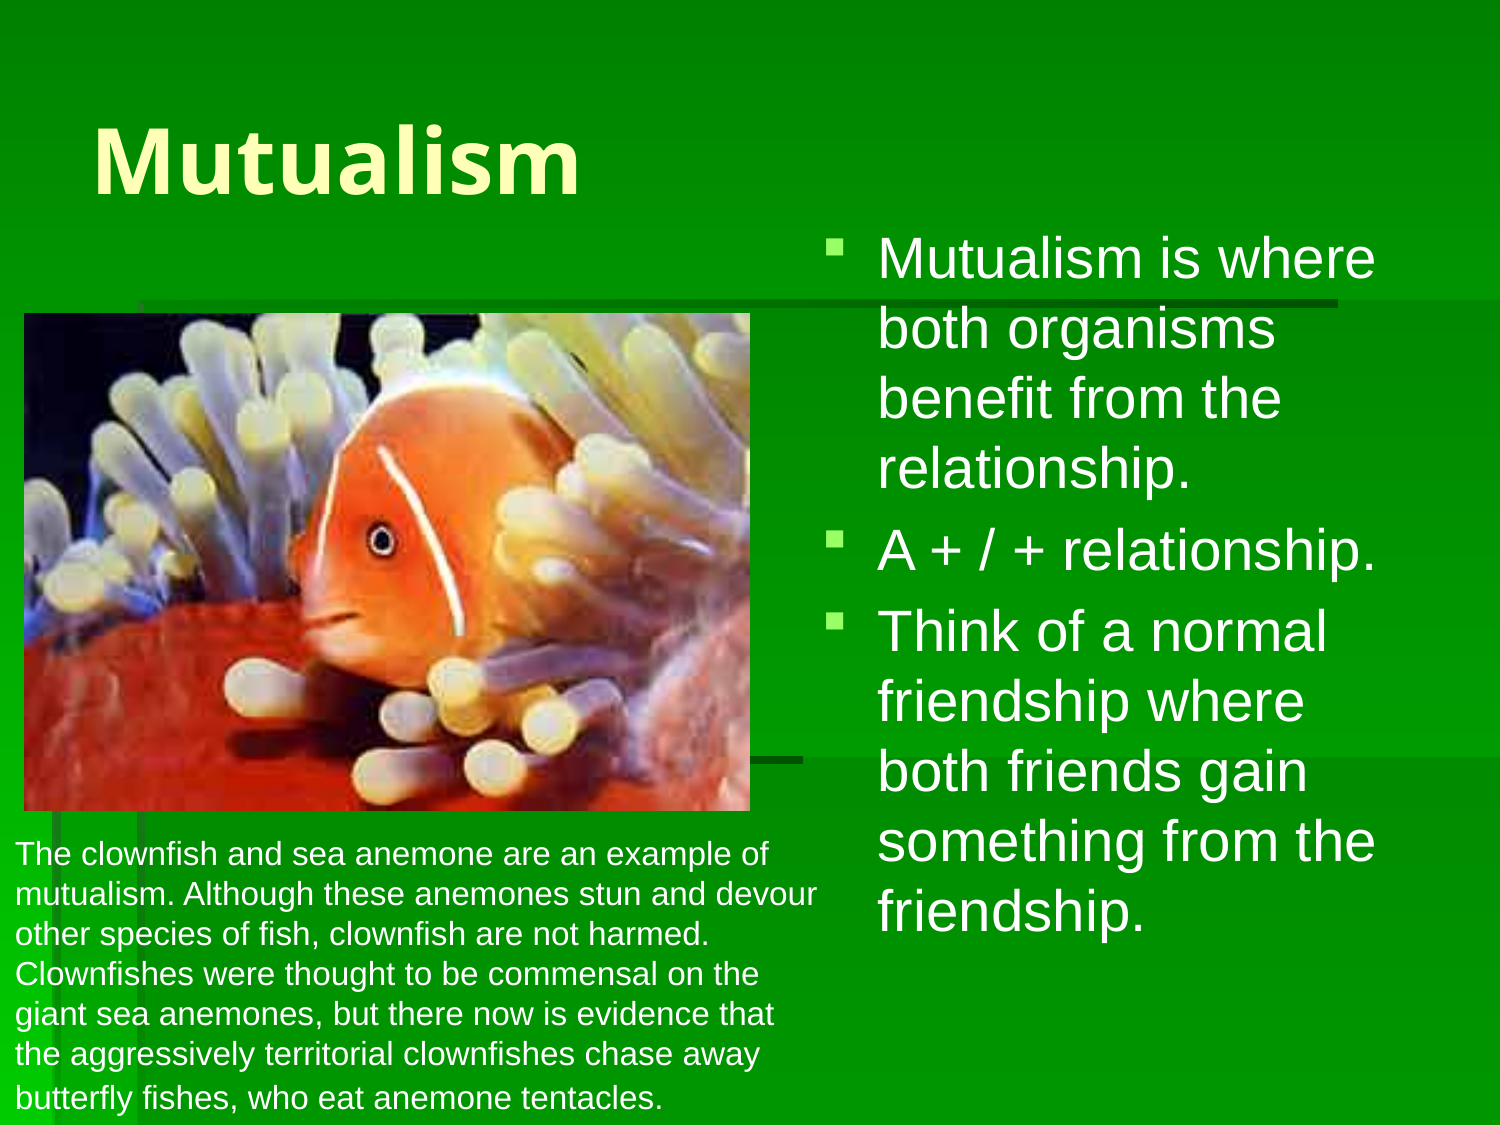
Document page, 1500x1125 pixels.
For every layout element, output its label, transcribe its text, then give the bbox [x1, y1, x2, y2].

list Mutualism is where both organisms benefit from the relationship. A + / + relationship. Think of a normal friendship where both friends gain something from the friendship. [806, 212, 1452, 1001]
title Mutualism [74, 39, 1451, 276]
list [24, 313, 751, 811]
text_box The clownfish and sea anemone are an example of mutualism. Although these anemones stun and devour other species of fish, clownfish are not harmed. Clownfishes were thought to be commensal on the giant sea anemones, but there now is evidence that the aggressively territorial clownfishes chase away butterfly fishes, who eat anemone tentacles. [0, 825, 838, 1125]
